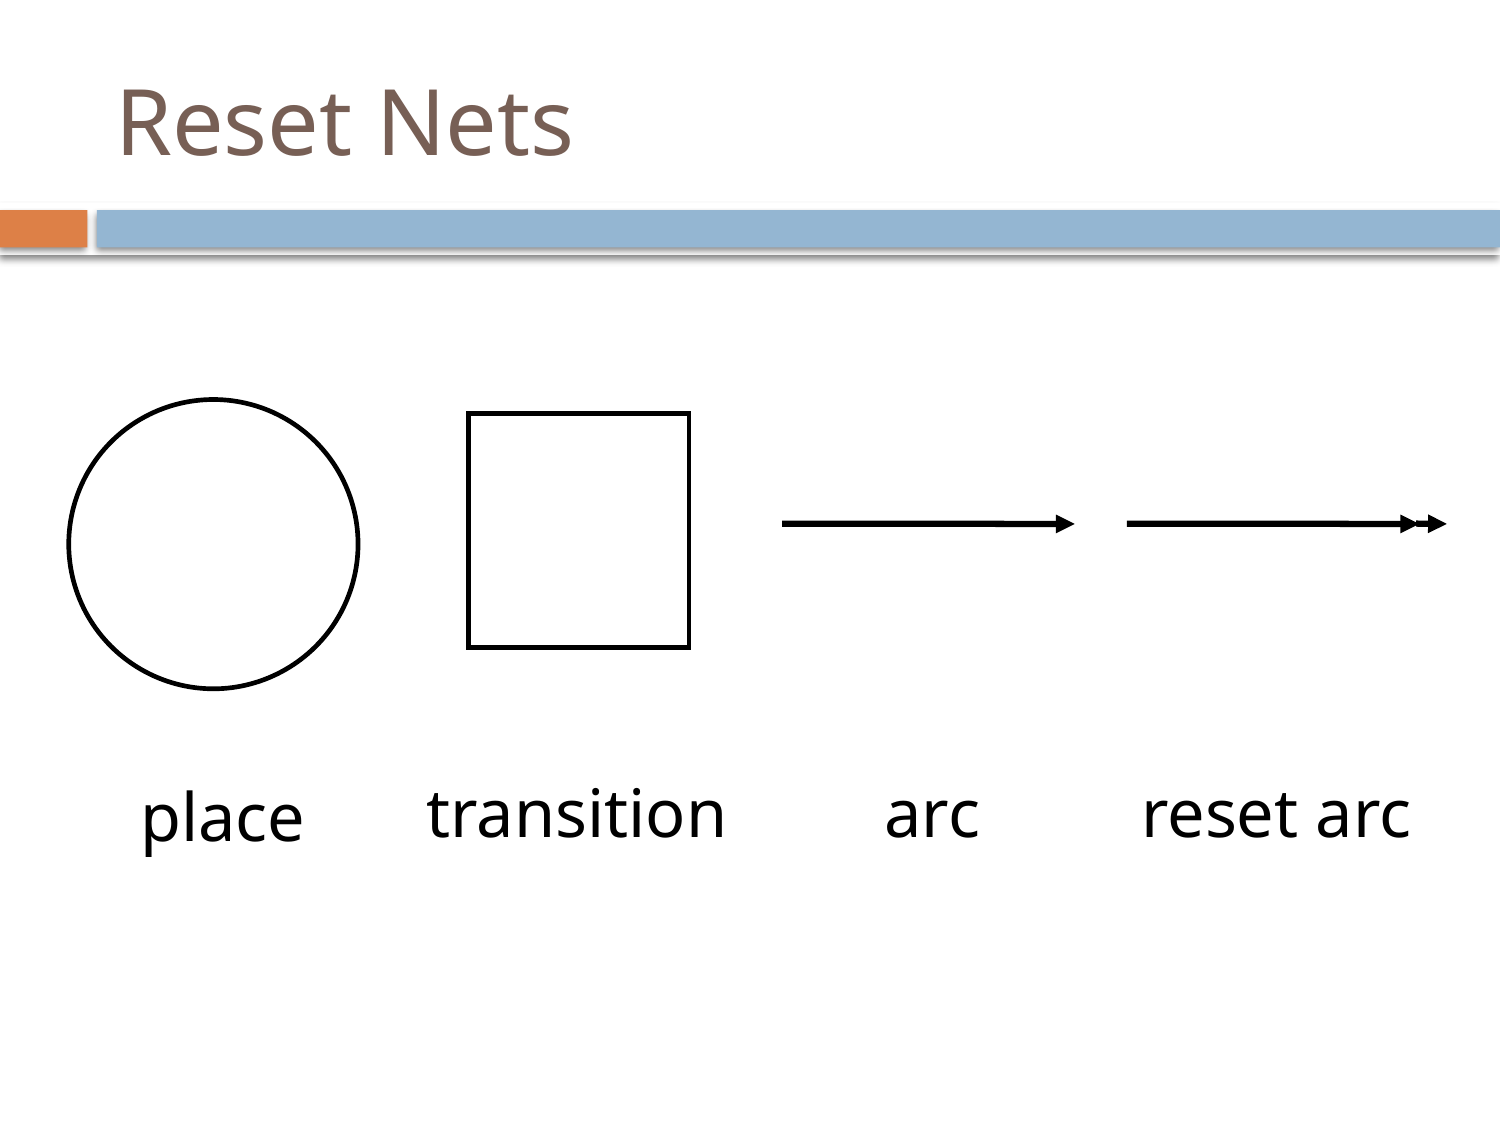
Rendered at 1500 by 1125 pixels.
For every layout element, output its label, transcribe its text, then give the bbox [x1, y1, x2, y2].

text_box place [125, 767, 321, 863]
text_box [785, 517, 1075, 531]
title Reset Nets [100, 37, 1438, 200]
text_box transition [411, 763, 743, 859]
text_box arc [869, 763, 995, 859]
text_box reset arc [1126, 763, 1427, 859]
text_box [1129, 517, 1420, 531]
text_box [468, 413, 689, 648]
text_box [1419, 517, 1447, 531]
text_box [68, 399, 359, 689]
